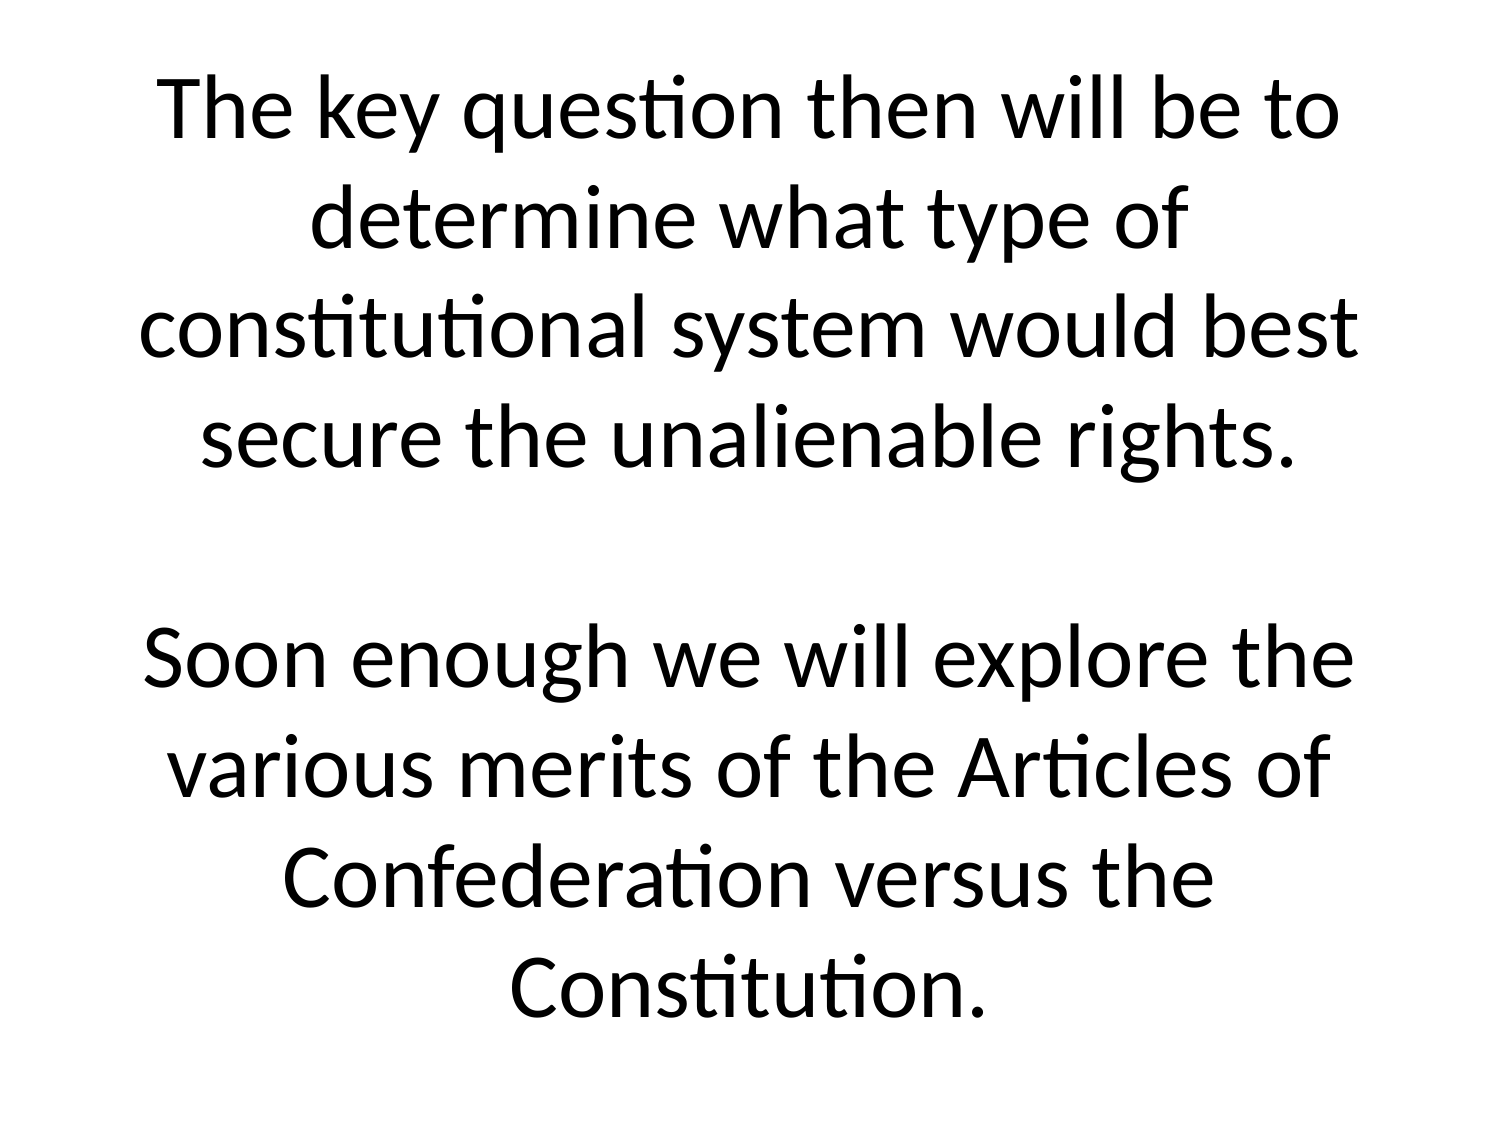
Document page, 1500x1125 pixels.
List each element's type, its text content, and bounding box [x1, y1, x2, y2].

title The key question then will be to determine what type of constitutional system would best secure the unalienable rights. Soon enough we will explore the various merits of the Articles of Confederation versus the Constitution. [74, 44, 1426, 1038]
